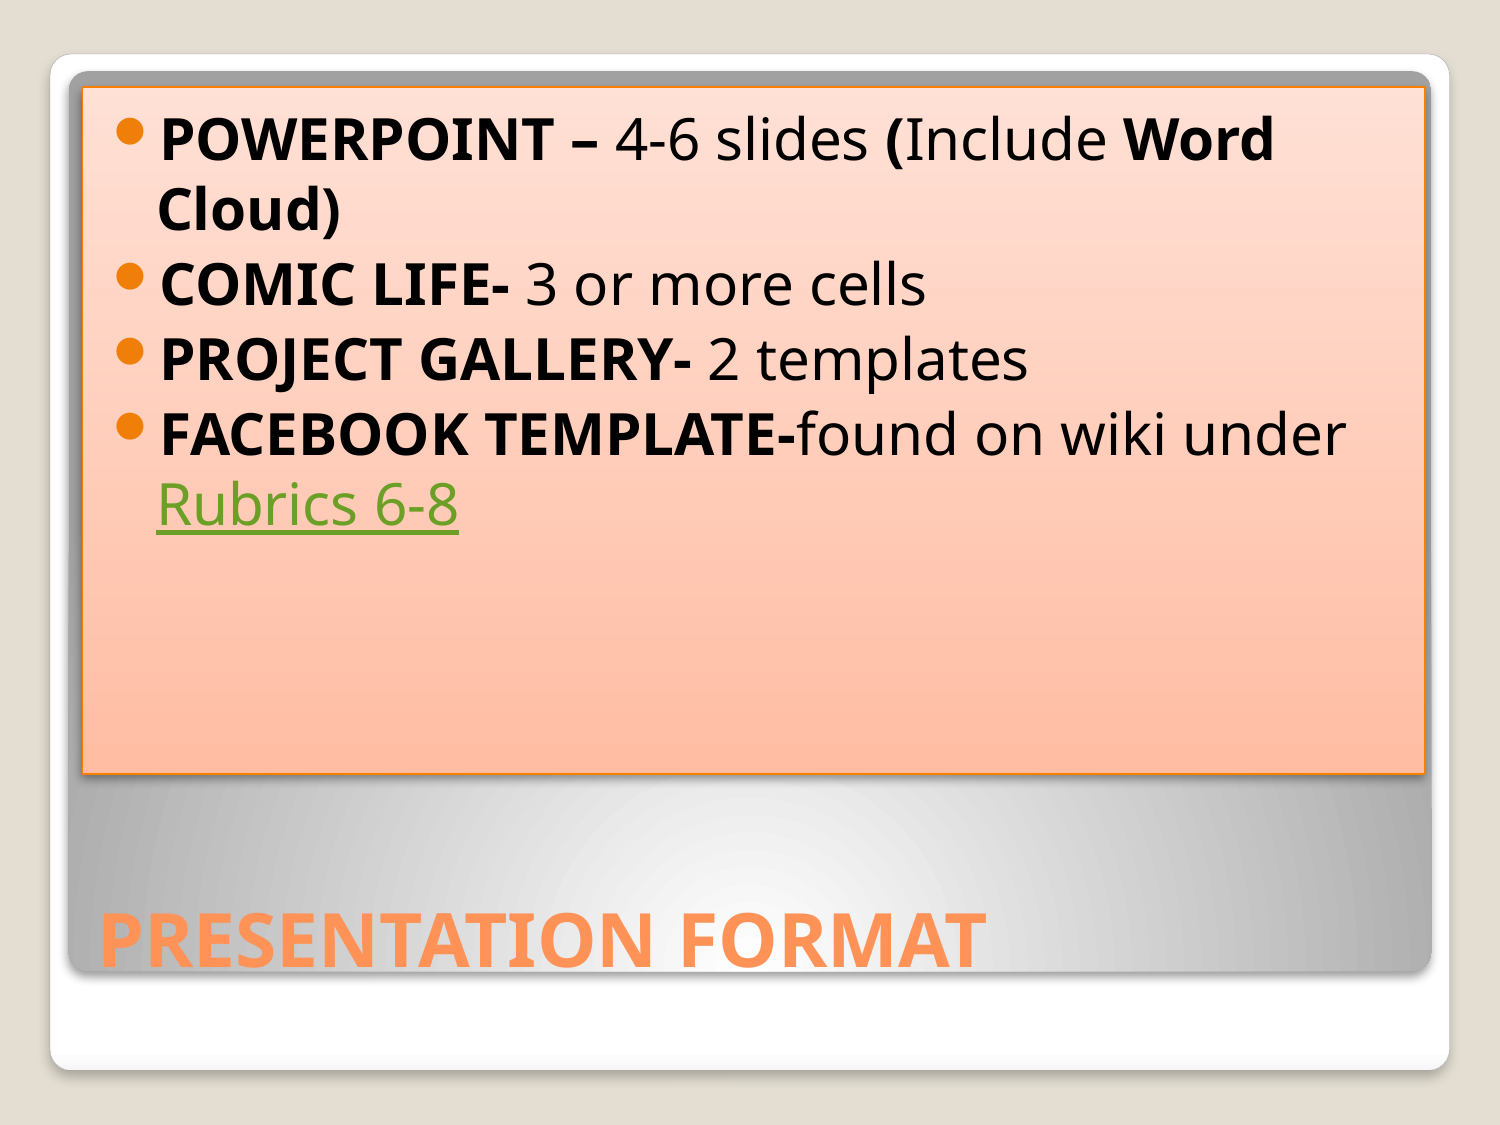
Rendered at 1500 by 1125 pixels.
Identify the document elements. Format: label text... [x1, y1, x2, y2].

list POWERPOINT – 4-6 slides (Include Word Cloud) COMIC LIFE- 3 or more cells PROJECT GALLERY- 2 templates FACEBOOK TEMPLATE-found on wiki under Rubrics 6-8 [82, 86, 1426, 775]
title PRESENTATION FORMAT [82, 817, 1425, 990]
